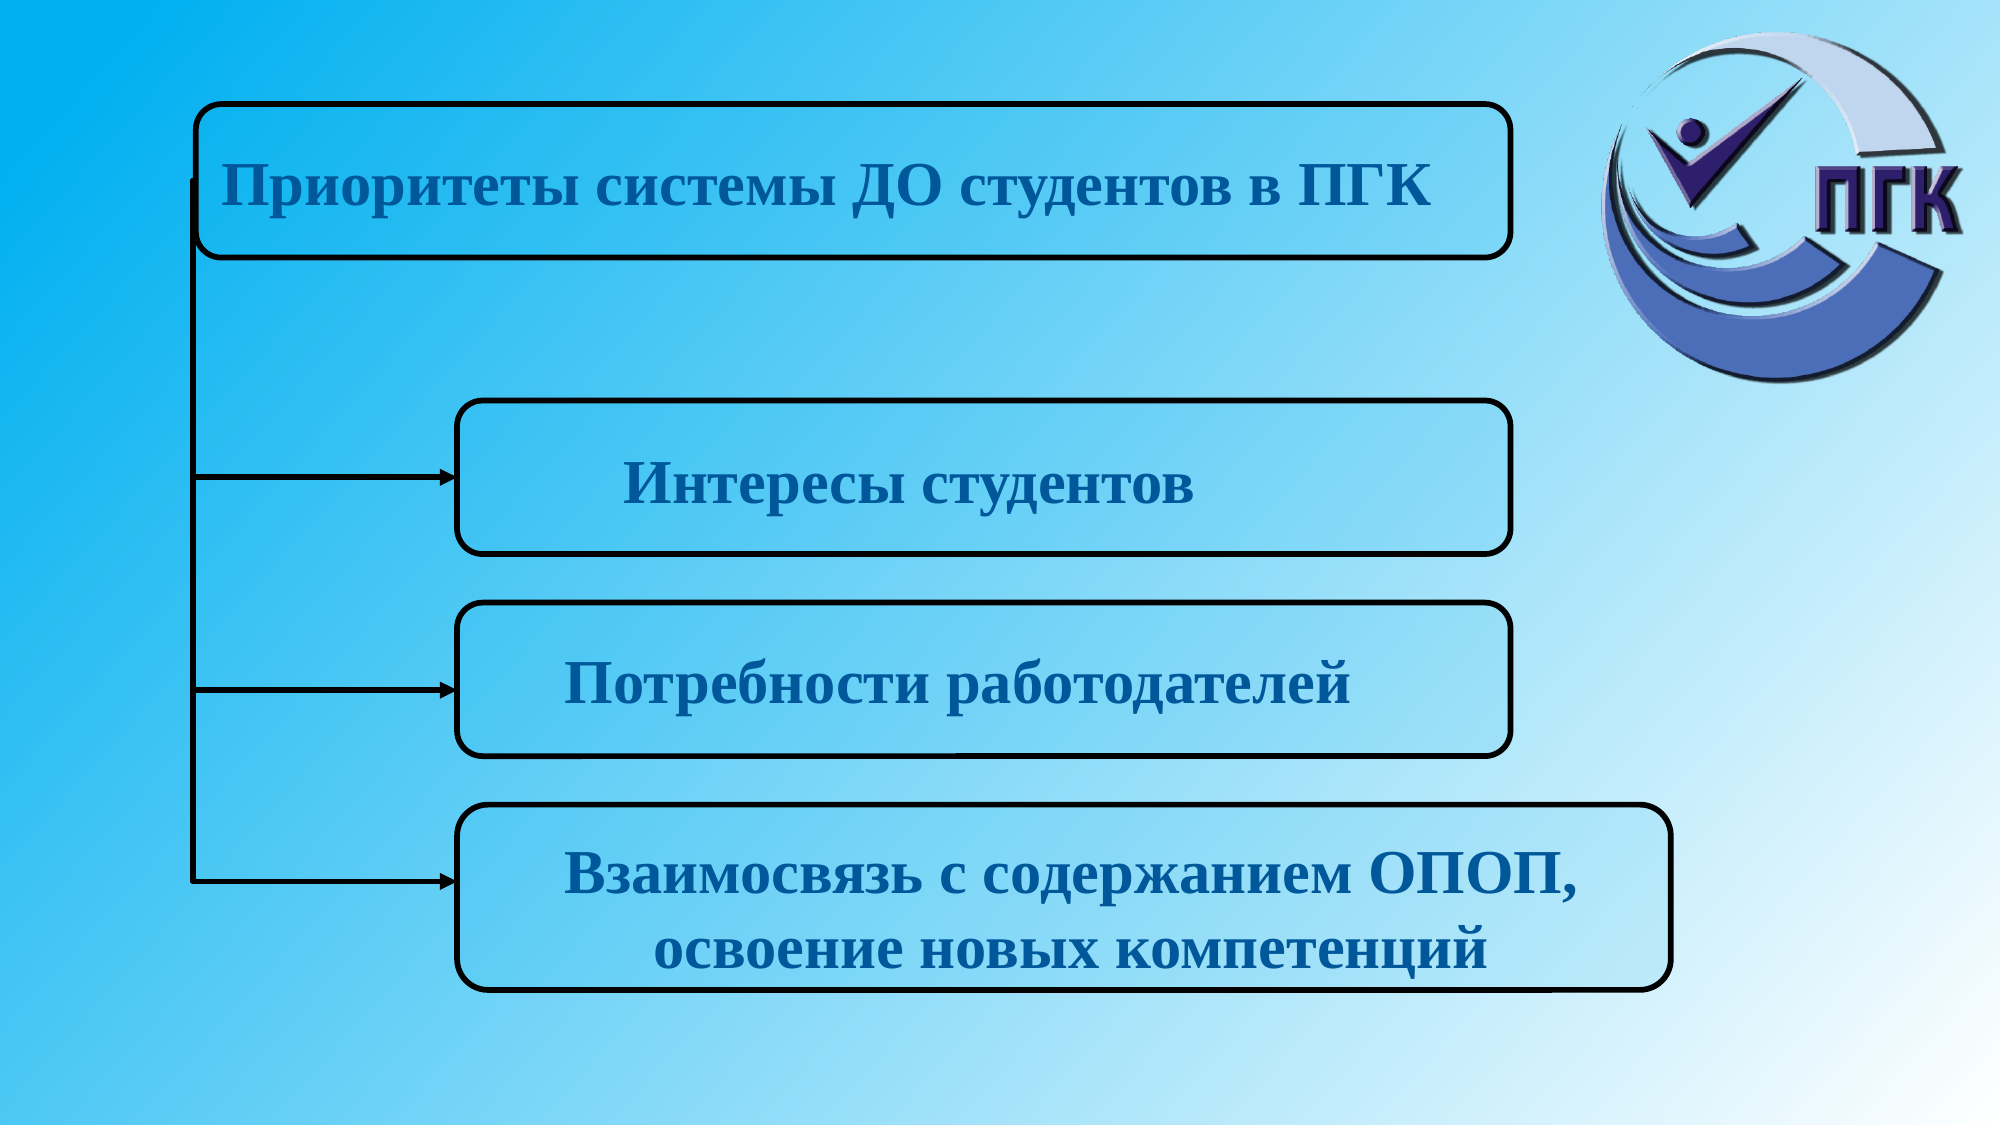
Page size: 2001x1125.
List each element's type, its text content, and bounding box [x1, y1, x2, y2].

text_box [195, 180, 458, 882]
text_box [458, 399, 1512, 556]
text_box Потребности работодателей [550, 633, 1463, 724]
text_box [458, 601, 1512, 758]
text_box Взаимосвязь с содержанием ОПОП, освоение новых компетенций [472, 823, 1671, 988]
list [1588, 15, 1974, 401]
text_box Интересы студентов [608, 433, 1417, 523]
text_box [456, 803, 1670, 987]
text_box Приоритеты системы ДО студентов в ПГК [206, 135, 1511, 226]
text_box [194, 103, 1512, 259]
